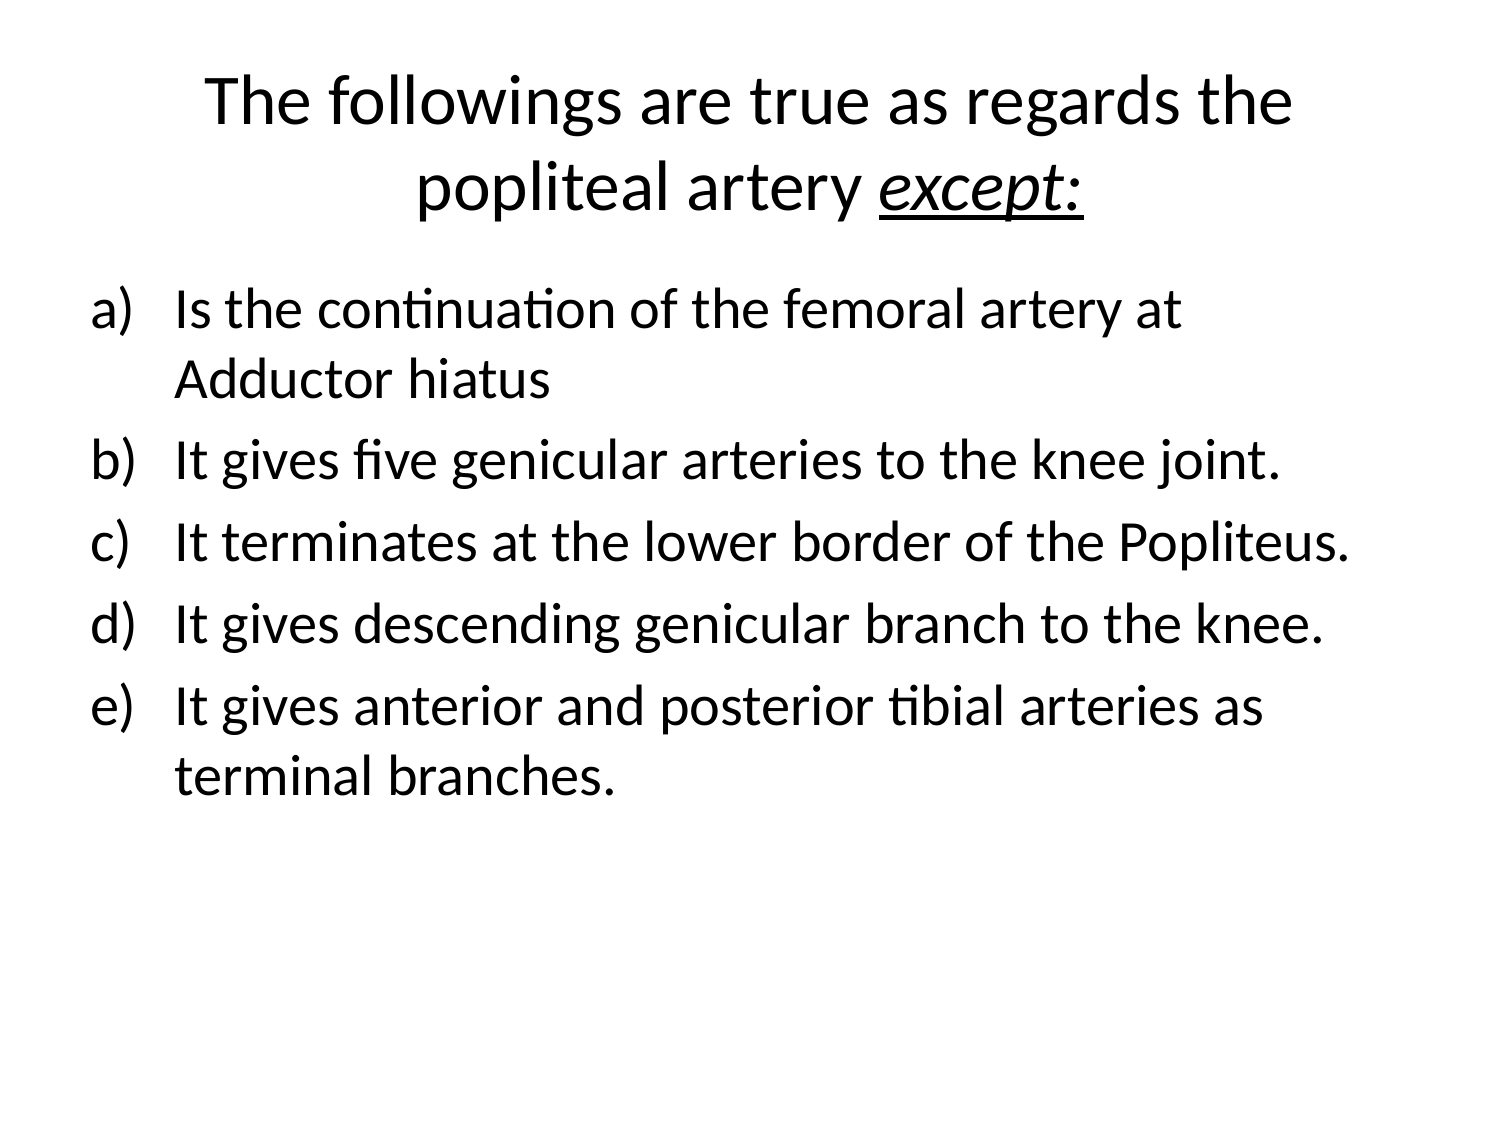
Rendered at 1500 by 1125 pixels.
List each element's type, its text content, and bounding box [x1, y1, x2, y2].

title The followings are true as regards the popliteal artery except: [75, 45, 1425, 233]
list Is the continuation of the femoral artery at Adductor hiatus It gives five genicular arteries to the knee joint. It terminates at the lower border of the Popliteus. It gives descending genicular branch to the knee. It gives anterior and posterior tibial arteries as terminal branches. [75, 262, 1425, 1005]
